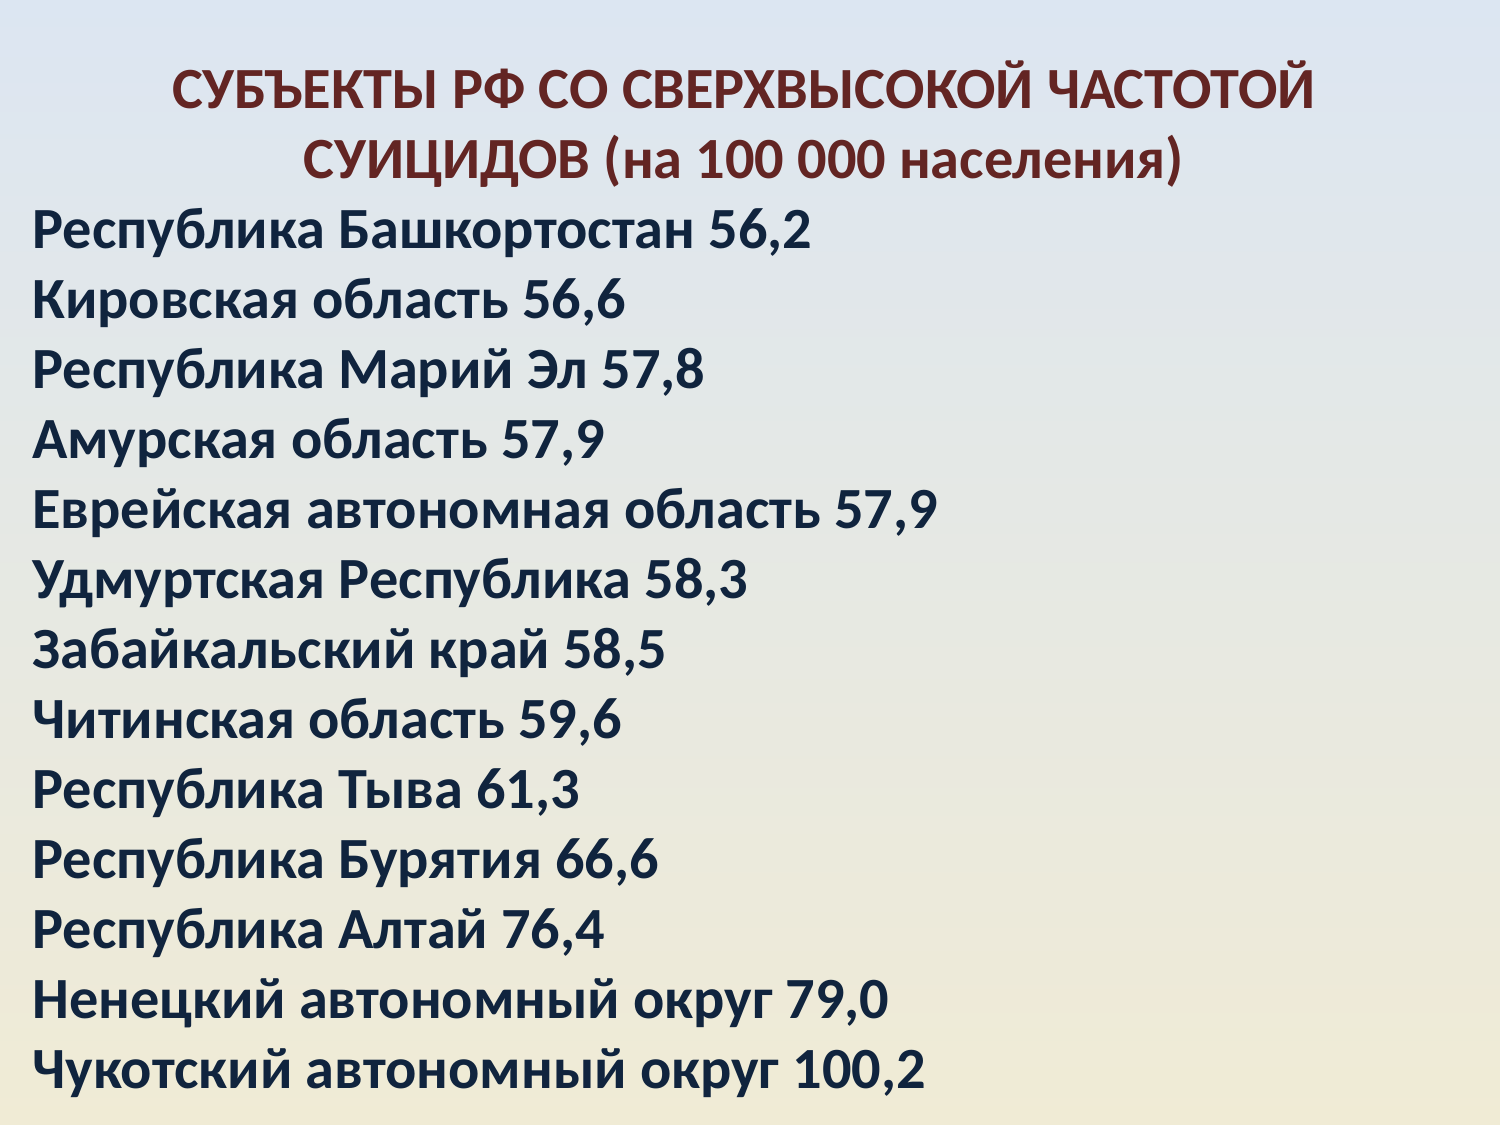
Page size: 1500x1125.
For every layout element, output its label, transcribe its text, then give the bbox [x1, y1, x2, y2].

text_box СУБЪЕКТЫ РФ СО СВЕРХВЫСОКОЙ ЧАСТОТОЙ СУИЦИДОВ (на 100 000 населения) Республика Башкортостан 56,2 Кировская область 56,6 Республика Марий Эл 57,8 Амурская область 57,9 Еврейская автономная область 57,9 Удмуртская Республика 58,3 Забайкальский край 58,5 Читинская область 59,6 Республика Тыва 61,3 Республика Бурятия 66,6 Республика Алтай 76,4 Ненецкий автономный округ 79,0 Чукотский автономный округ 100,2 [17, 42, 1471, 1125]
